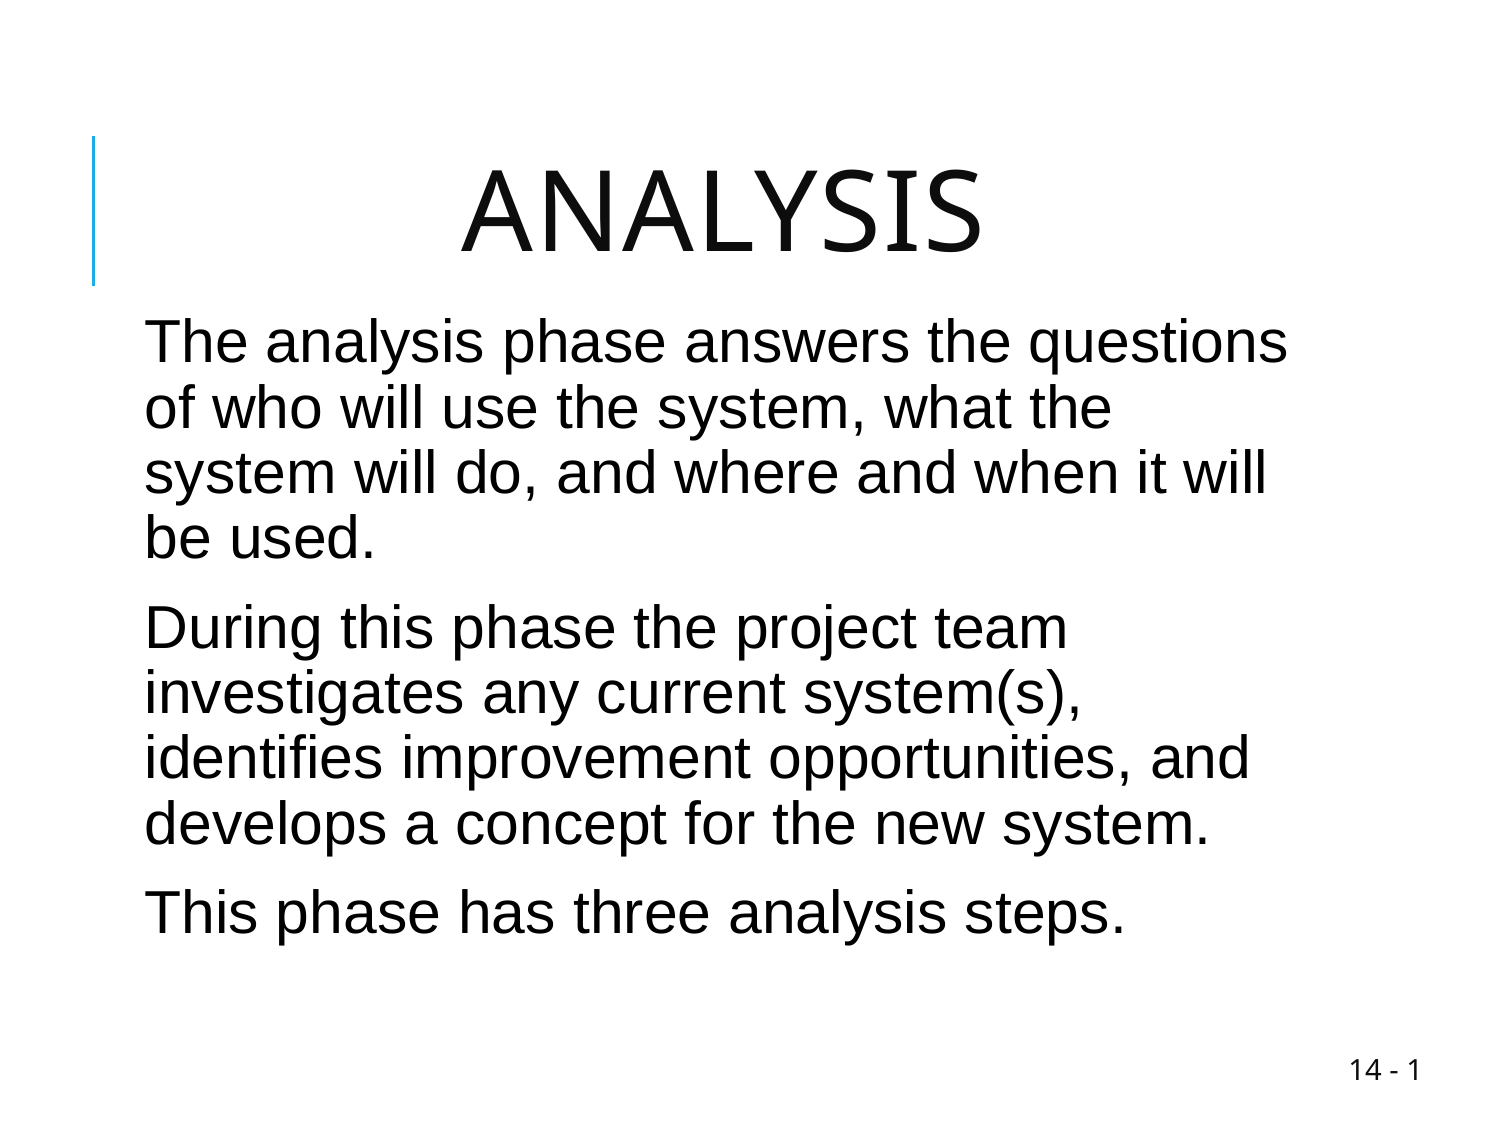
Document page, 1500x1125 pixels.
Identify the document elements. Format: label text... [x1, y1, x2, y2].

list The analysis phase answers the questions of who will use the system, what the system will do, and where and when it will be used. During this phase the project team investigates any current system(s), identifies improvement opportunities, and develops a concept for the new system. This phase has three analysis steps. [123, 302, 1320, 963]
slide_number 1 - 14 [1333, 1061, 1454, 1107]
title Analysis [126, 96, 1322, 342]
